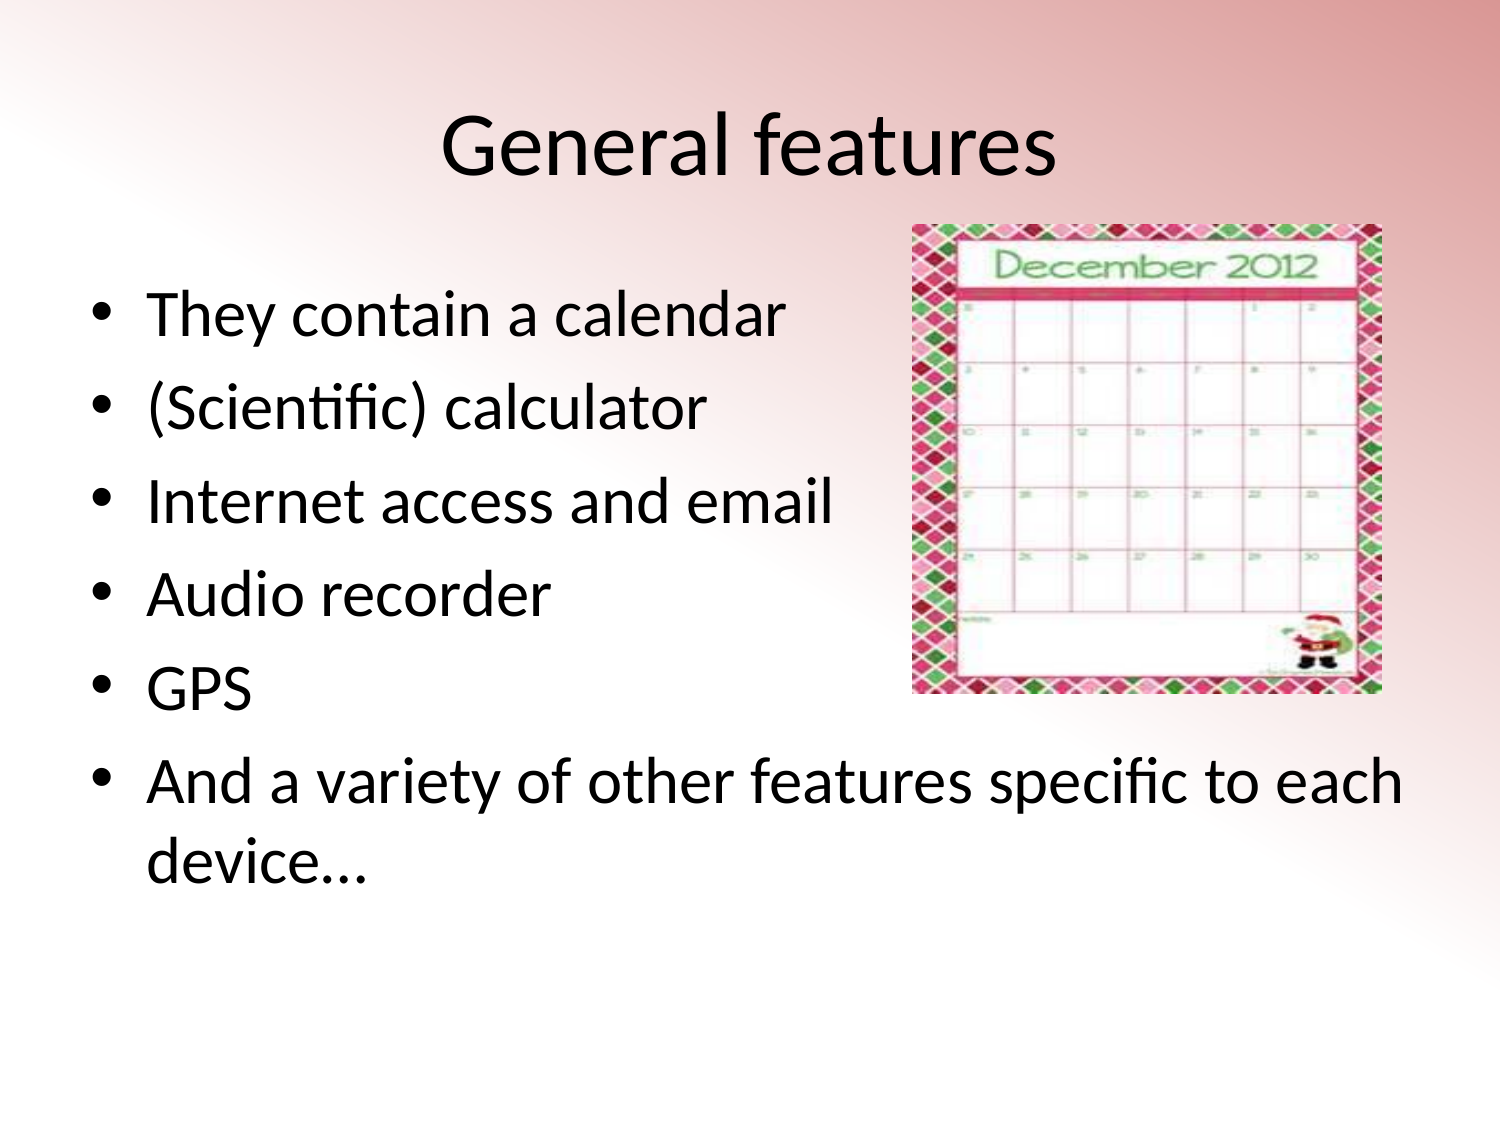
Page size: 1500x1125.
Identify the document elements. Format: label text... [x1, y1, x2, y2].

list They contain a calendar (Scientific) calculator Internet access and email Audio recorder GPS And a variety of other features specific to each device… [75, 262, 1425, 1038]
picture [912, 224, 1382, 694]
title General features [75, 45, 1425, 233]
